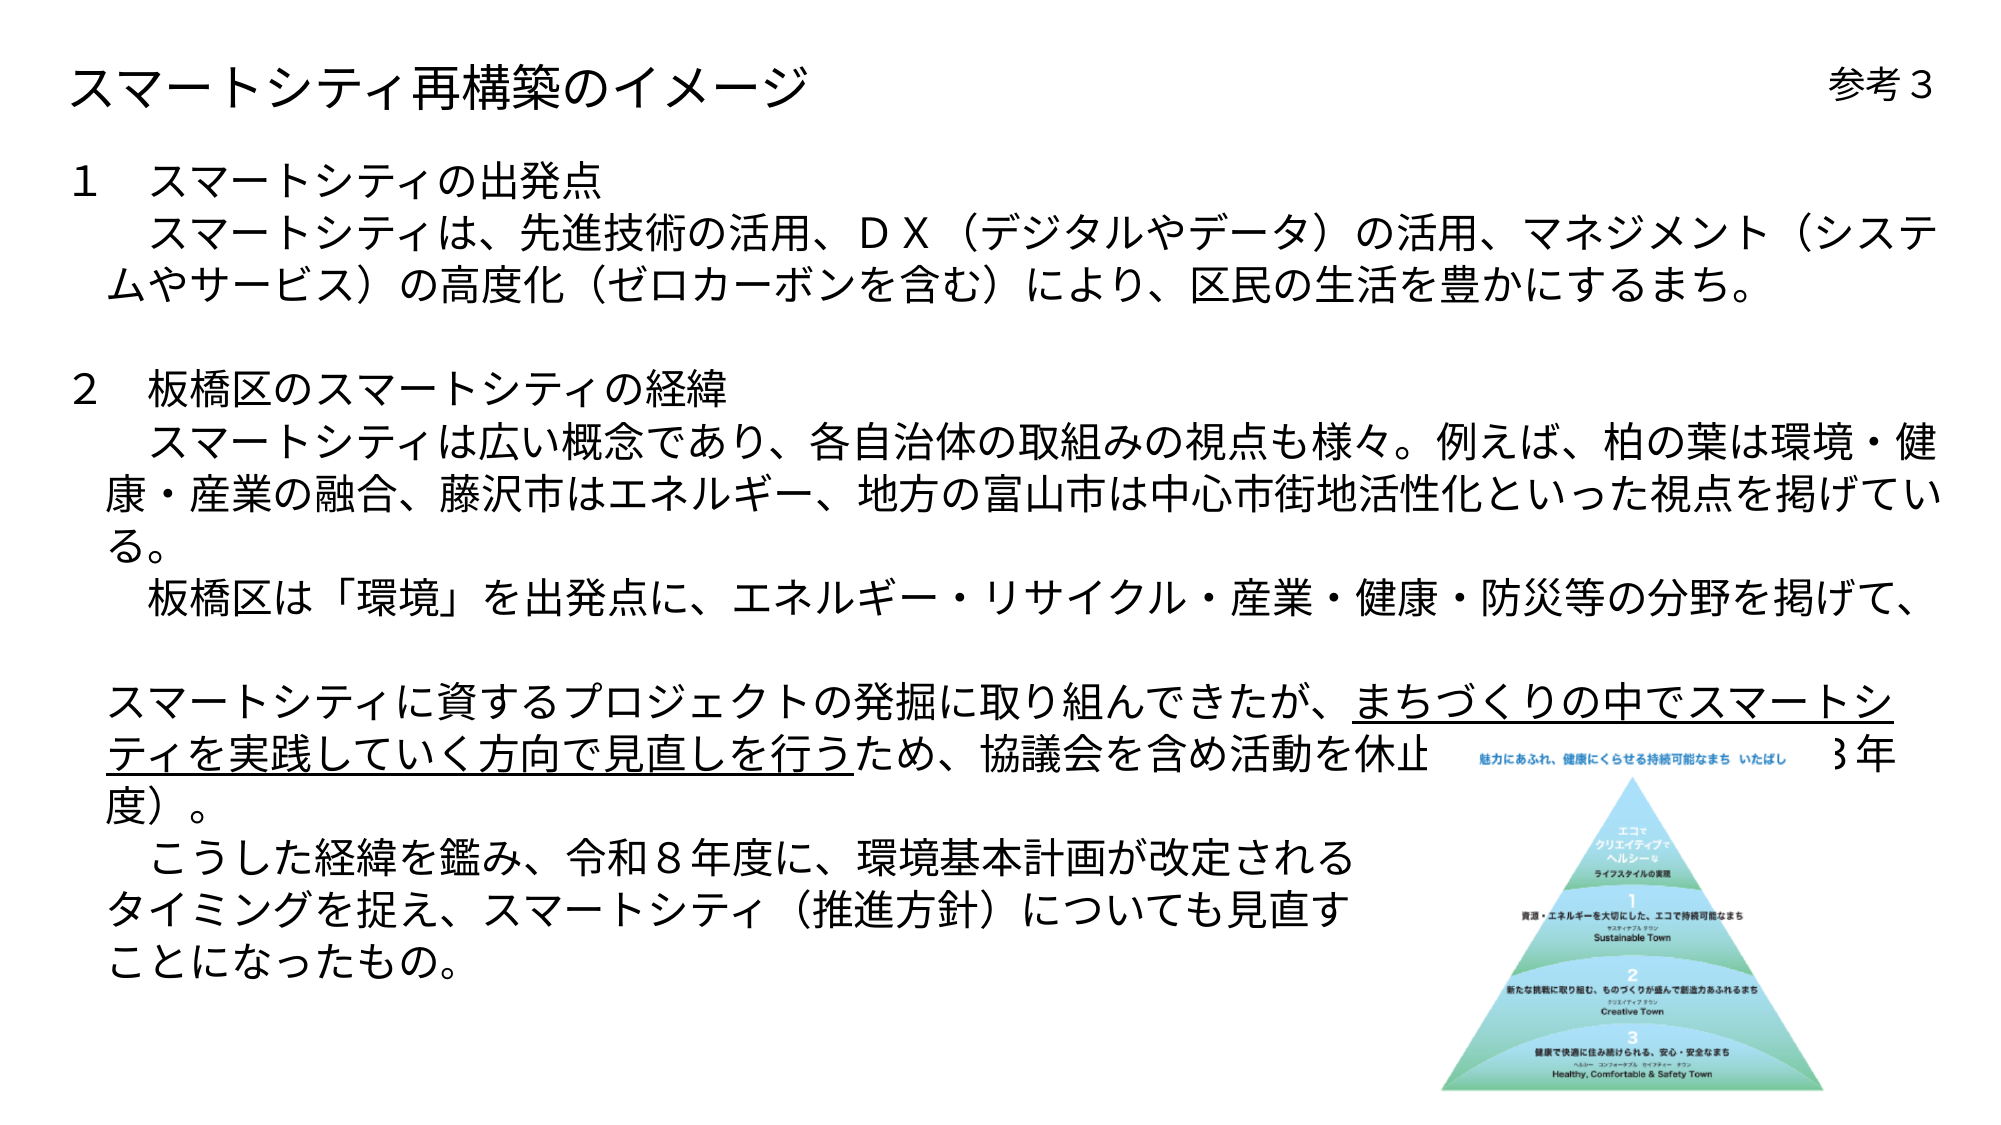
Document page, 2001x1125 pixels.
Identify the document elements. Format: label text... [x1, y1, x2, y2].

picture [1427, 733, 1835, 1107]
text_box スマートシティ再構築のイメージ [51, 49, 826, 124]
text_box 参考３ [1813, 54, 1956, 114]
text_box １ スマートシティの出発点 スマートシティは、先進技術の活用、ＤＸ（デジタルやデータ）の活用、マネジメント（システ ムやサービス）の高度化（ゼロカーボンを含む）により、区民の生活を豊かにするまち。 ２ 板橋区のスマートシティの経緯 スマートシティは広い概念であり、各自治体の取組みの視点も様々。例えば、柏の葉は環境・健 康・産業の融合、藤沢市はエネルギー、地方の富山市は中心市街地活性化といった視点を掲げてい る。 板橋区は「環境」を出発点に、エネルギー・リサイクル・産業・健康・防災等の分野を掲げて、 スマートシティに資するプロジェクトの発掘に取り組んできたが、まちづくりの中でスマートシ ティを実践していく方向で見直しを行うため、協議会を含め活動を休止としたところ（令和３年 度）。 こうした経緯を鑑み、令和８年度に、環境基本計画が改定される タイミングを捉え、スマートシティ（推進方針）についても見直す ことになったもの。 [49, 145, 1976, 1098]
